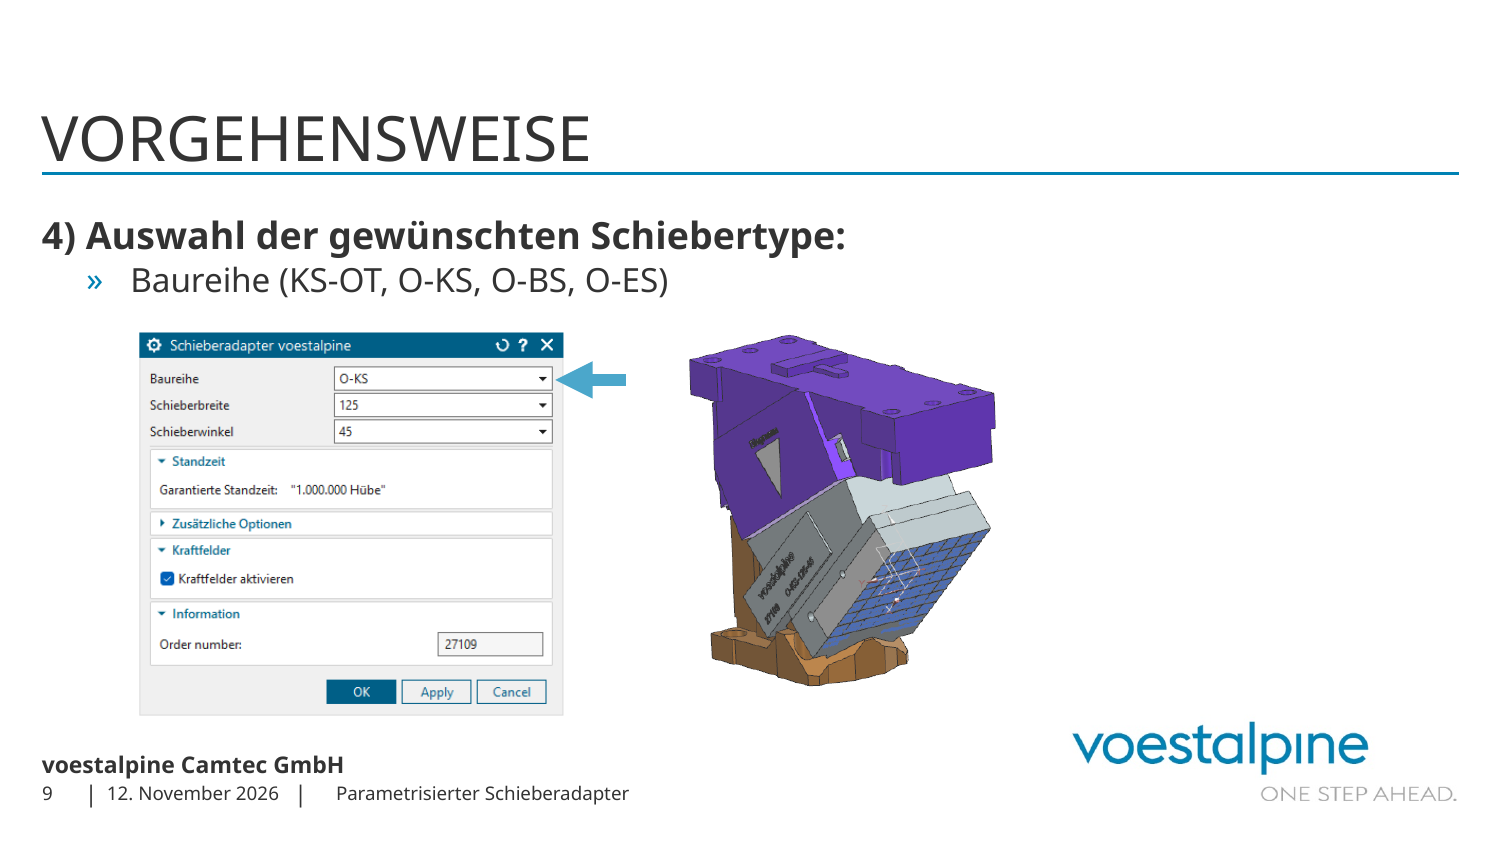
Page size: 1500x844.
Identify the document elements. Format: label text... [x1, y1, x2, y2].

title VORGEHENSWEISE [41, 28, 1459, 175]
picture [132, 322, 574, 722]
picture [1052, 700, 1500, 844]
footer Parametrisierter Schieberadapter [321, 772, 1005, 818]
slide_number 11. März 2025 [89, 772, 297, 818]
list 4) Auswahl der gewünschten Schiebertype: Baureihe (KS-OT, O-KS, O-BS, O-ES) [41, 209, 1459, 709]
slide_number 9 [41, 772, 89, 818]
picture [680, 325, 1005, 694]
